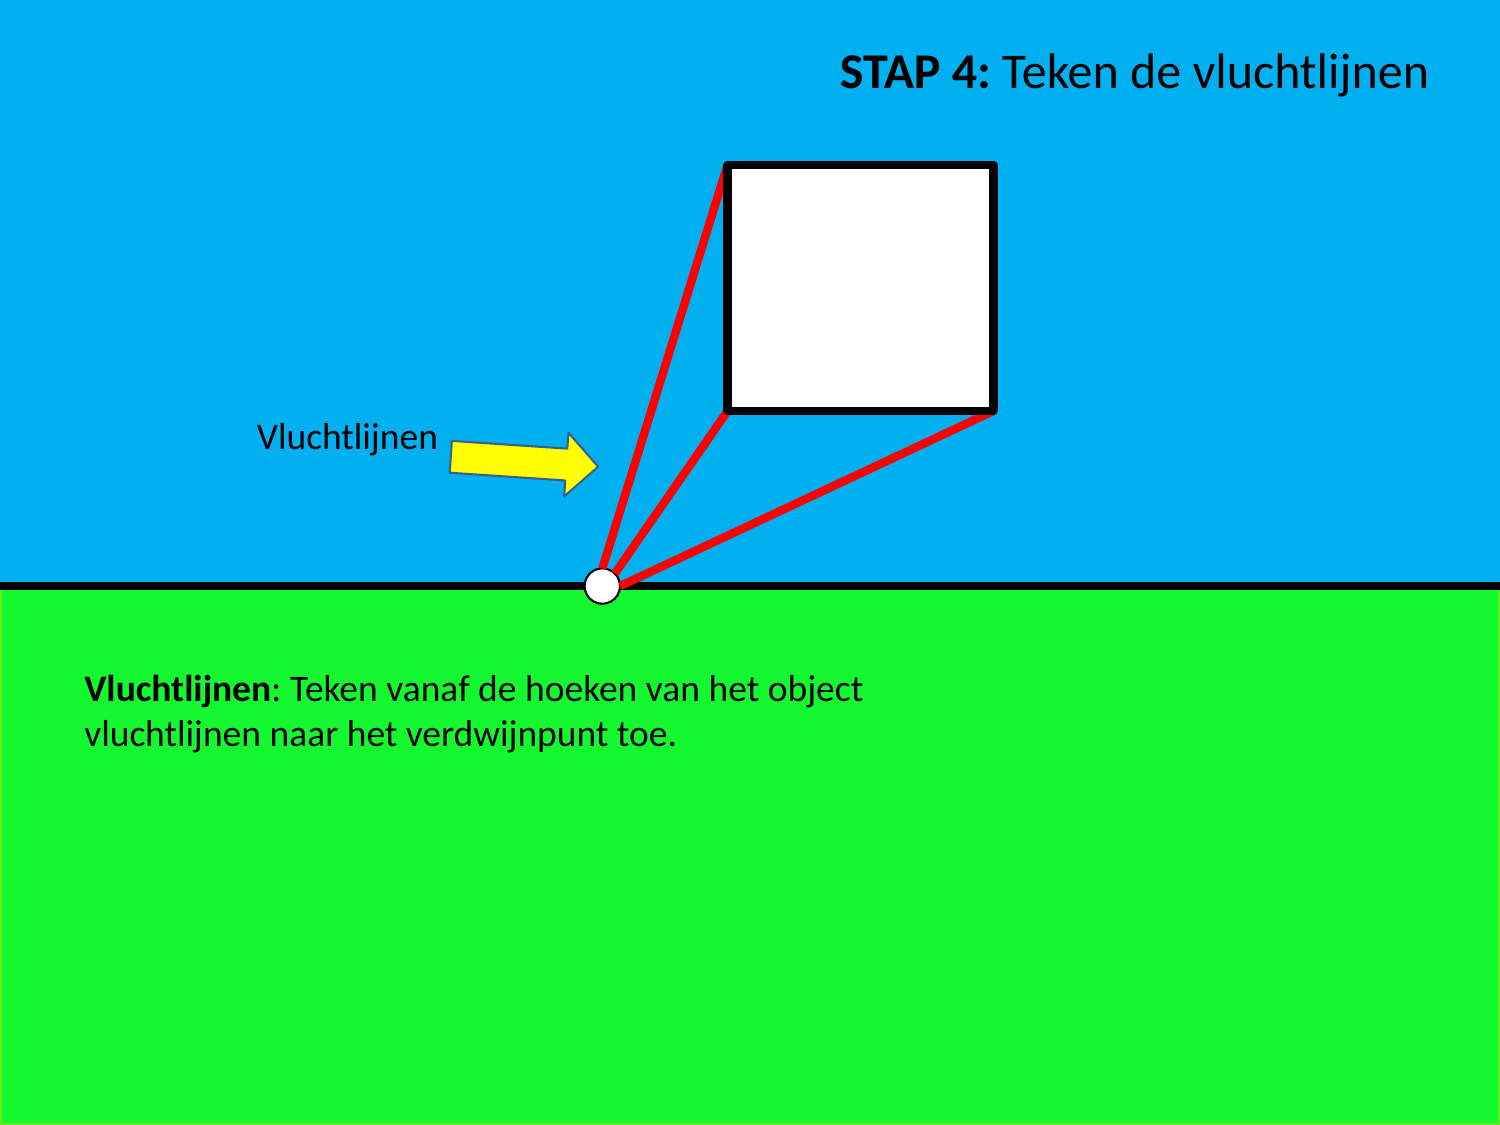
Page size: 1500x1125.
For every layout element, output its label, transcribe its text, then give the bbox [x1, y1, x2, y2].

text_box Vluchtlijnen [242, 404, 479, 465]
text_box [582, 566, 613, 585]
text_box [602, 164, 728, 569]
text_box Vluchtlijnen: Teken vanaf de hoeken van het object vluchtlijnen naar het verdwijnpunt toe. [69, 656, 1046, 762]
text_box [619, 410, 994, 587]
text_box [584, 595, 620, 606]
text_box STAP 4: Teken de vluchtlijnen [797, 30, 1472, 106]
text_box [0, 592, 1500, 1125]
text_box [726, 163, 995, 411]
text_box [447, 430, 597, 499]
